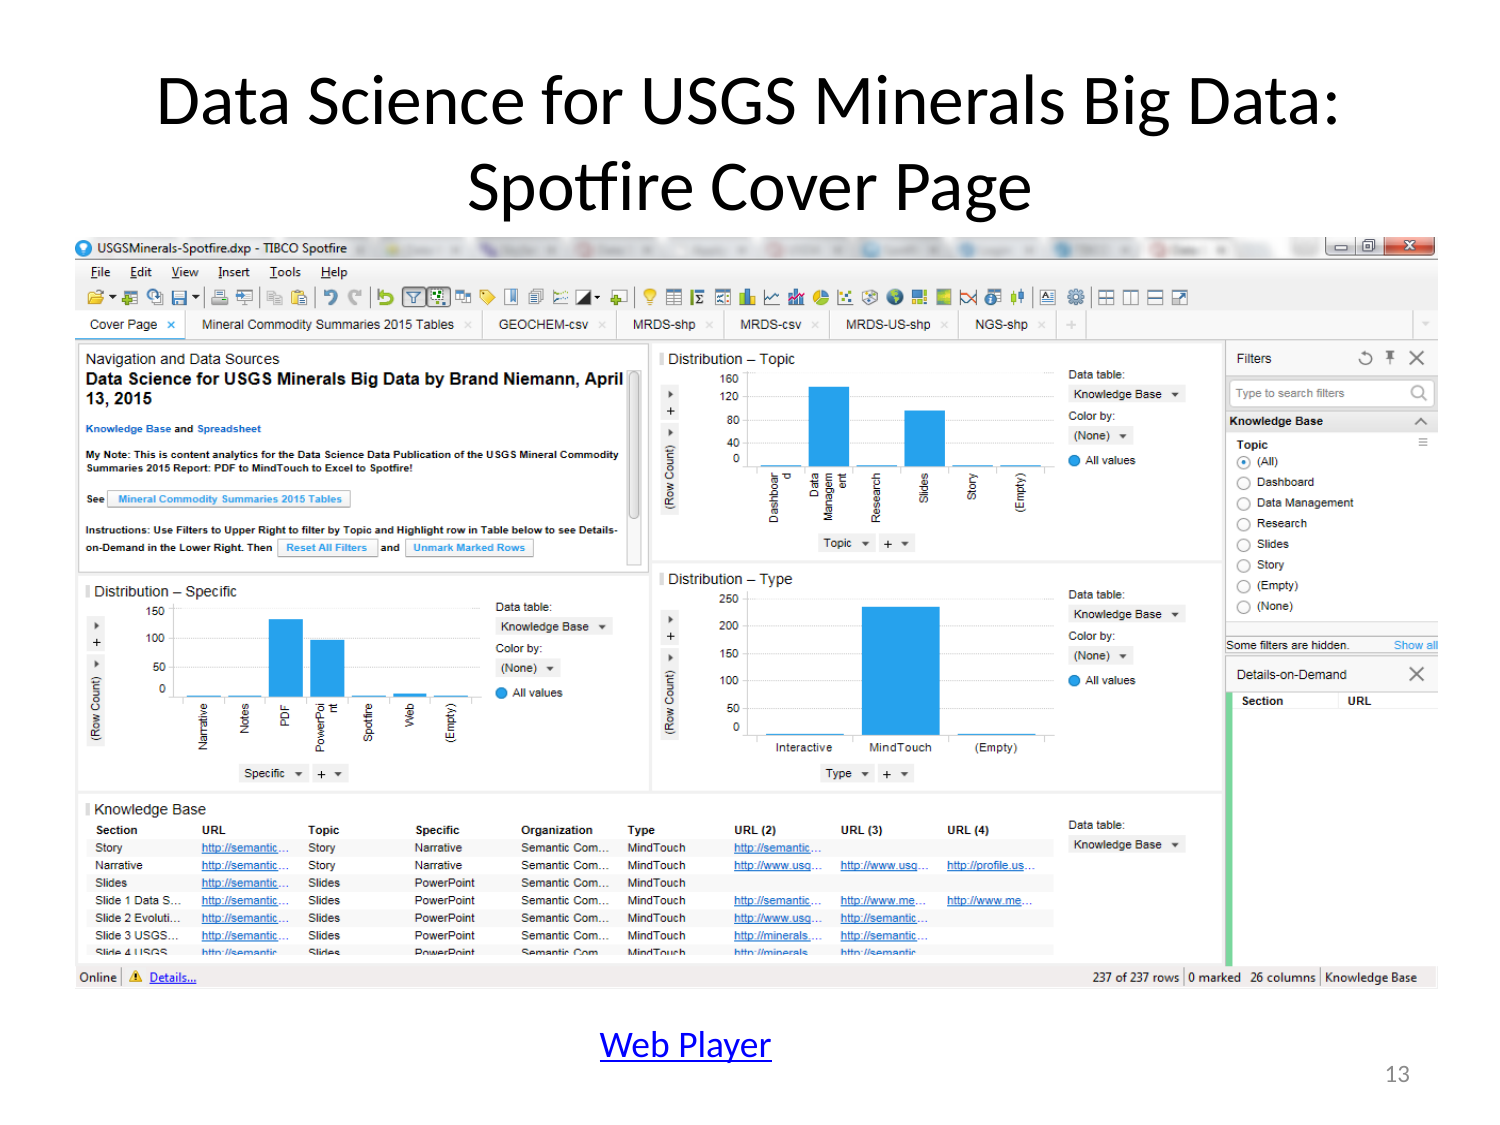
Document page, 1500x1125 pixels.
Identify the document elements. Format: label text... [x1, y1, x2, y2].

picture [74, 237, 1438, 990]
slide_number 13 [1074, 1042, 1425, 1103]
title Data Science for USGS Minerals Big Data: Spotfire Cover Page [75, 45, 1425, 233]
text_box Web Player [576, 1012, 787, 1073]
